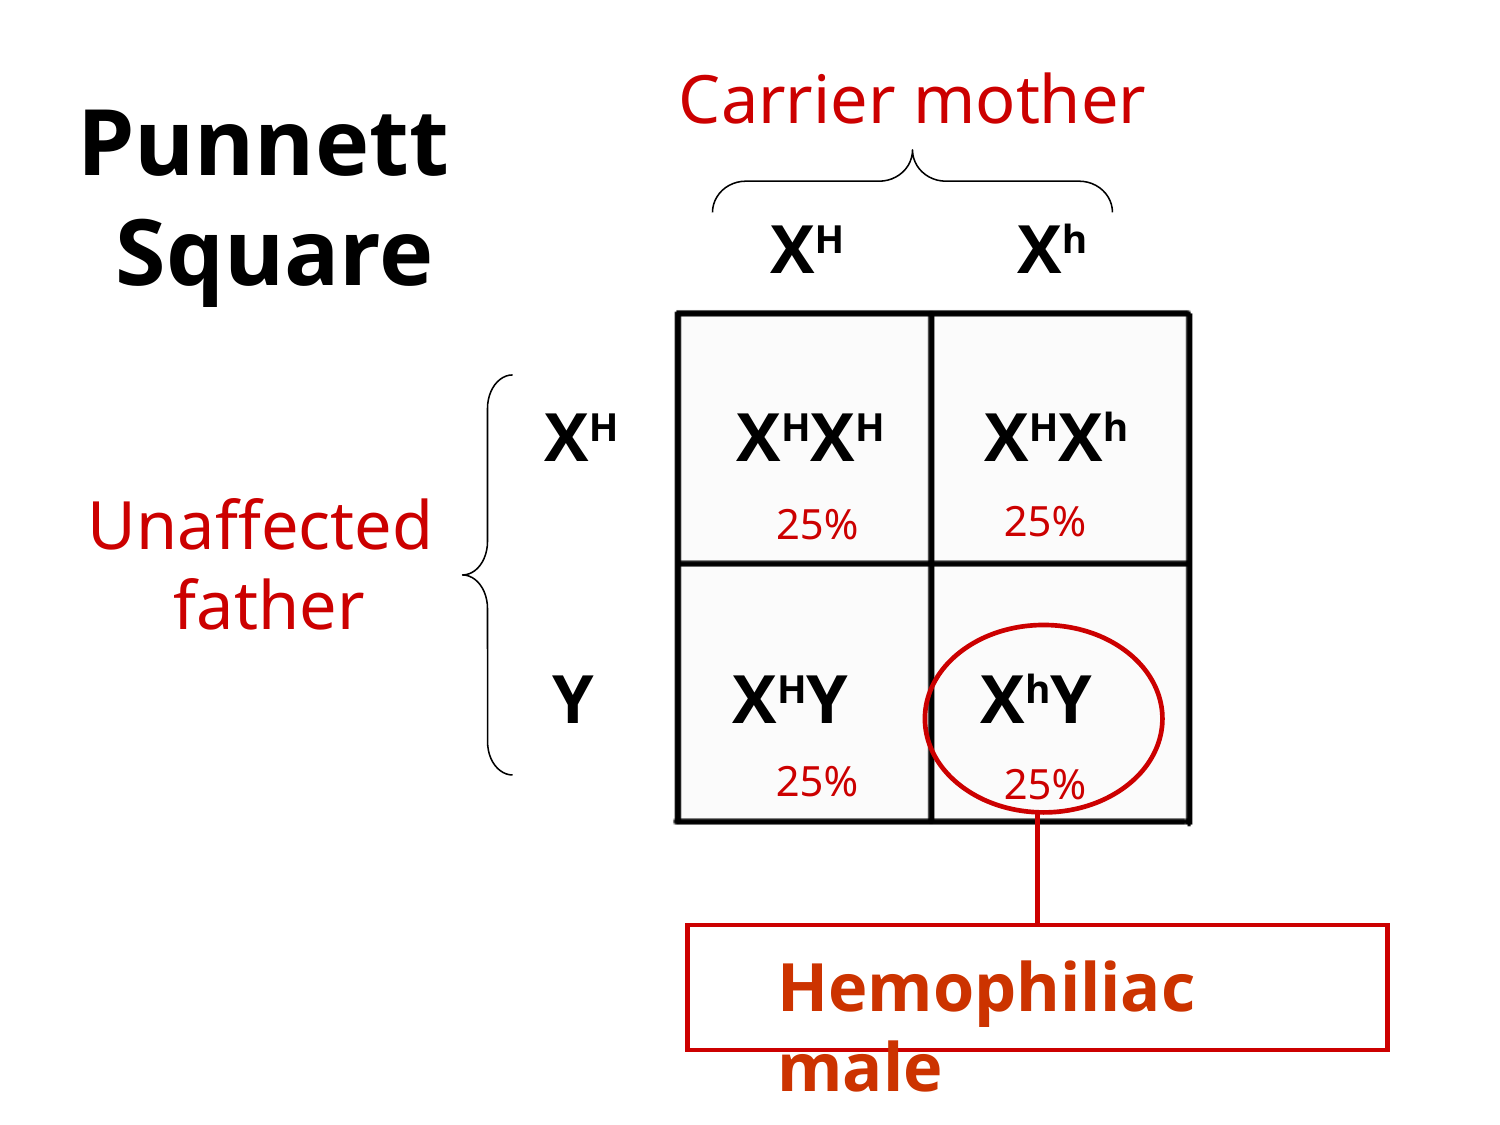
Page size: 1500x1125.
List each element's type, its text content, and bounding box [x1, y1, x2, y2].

text_box Unaffected father [72, 475, 466, 650]
title Punnett Square [24, 37, 526, 351]
picture [499, 112, 1438, 1051]
text_box Carrier mother [664, 49, 1162, 110]
text_box [462, 386, 494, 764]
text_box Hemophiliac male [762, 1060, 1363, 1113]
